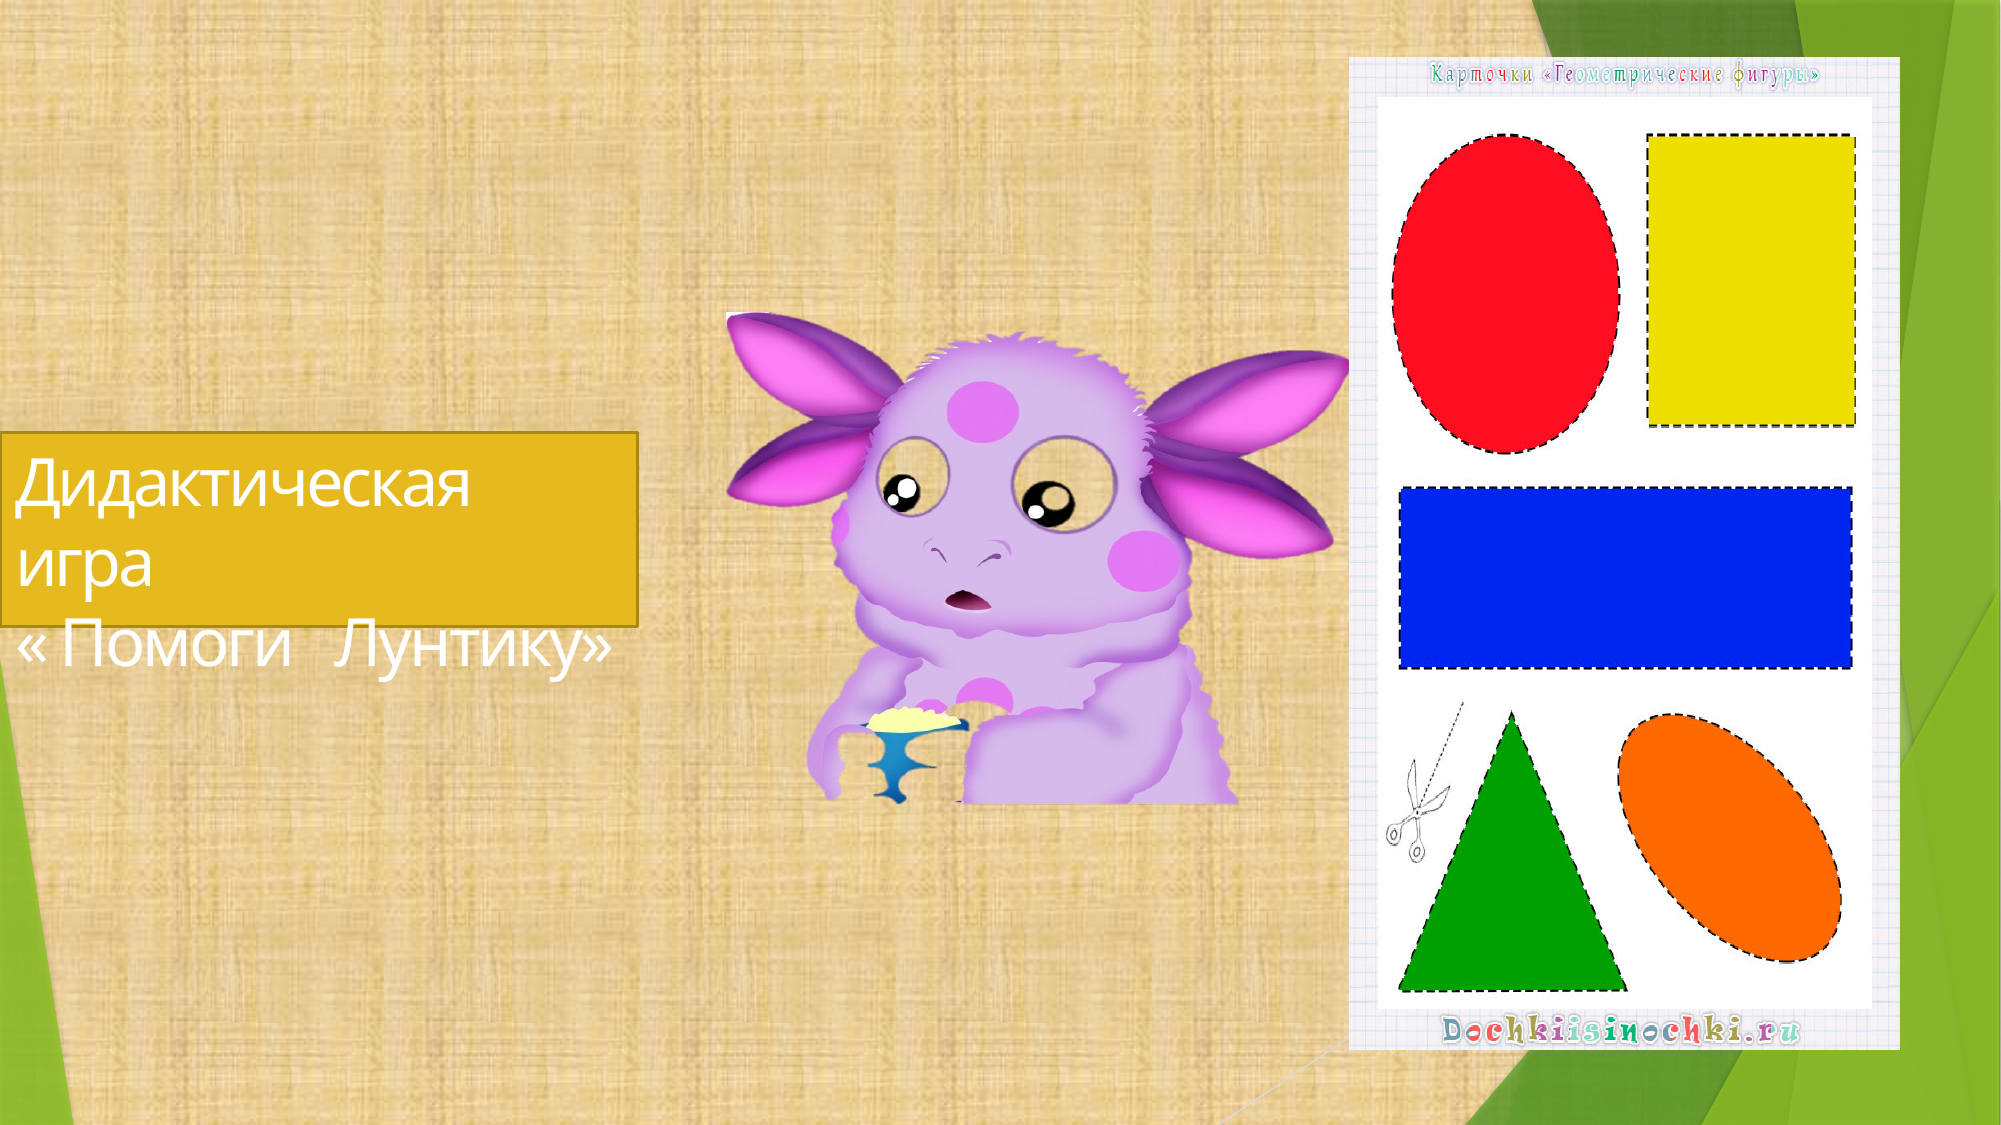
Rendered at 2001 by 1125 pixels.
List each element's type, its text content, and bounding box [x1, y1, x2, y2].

picture [0, 0, 1900, 1125]
title Дидактическая игра « Помоги Лунтику» [0, 431, 639, 628]
